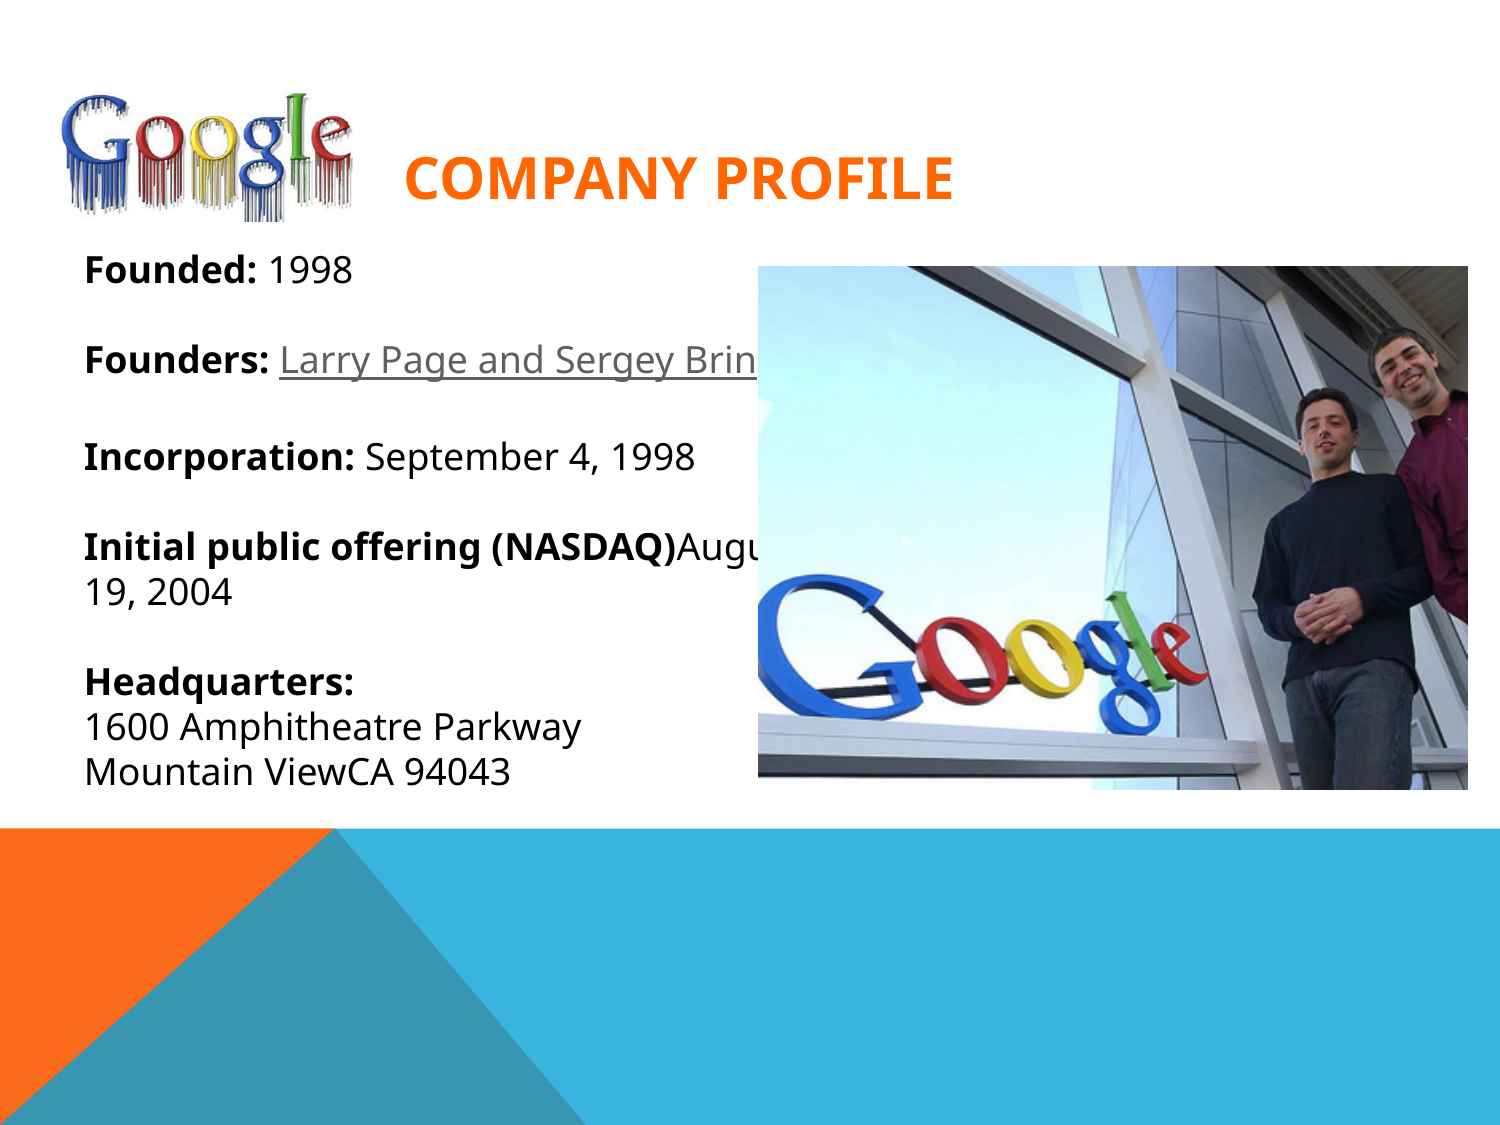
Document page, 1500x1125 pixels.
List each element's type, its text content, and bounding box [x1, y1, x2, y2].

title Company Profile [388, 131, 1319, 222]
text_box Founded: 1998 Founders: Larry Page and Sergey Brin Incorporation: September 4, 1998 Initial public offering (NASDAQ)August 19, 2004 Headquarters: 1600 Amphitheatre Parkway Mountain View CA 94043 [69, 238, 838, 800]
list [46, 90, 354, 222]
picture [758, 266, 1468, 790]
